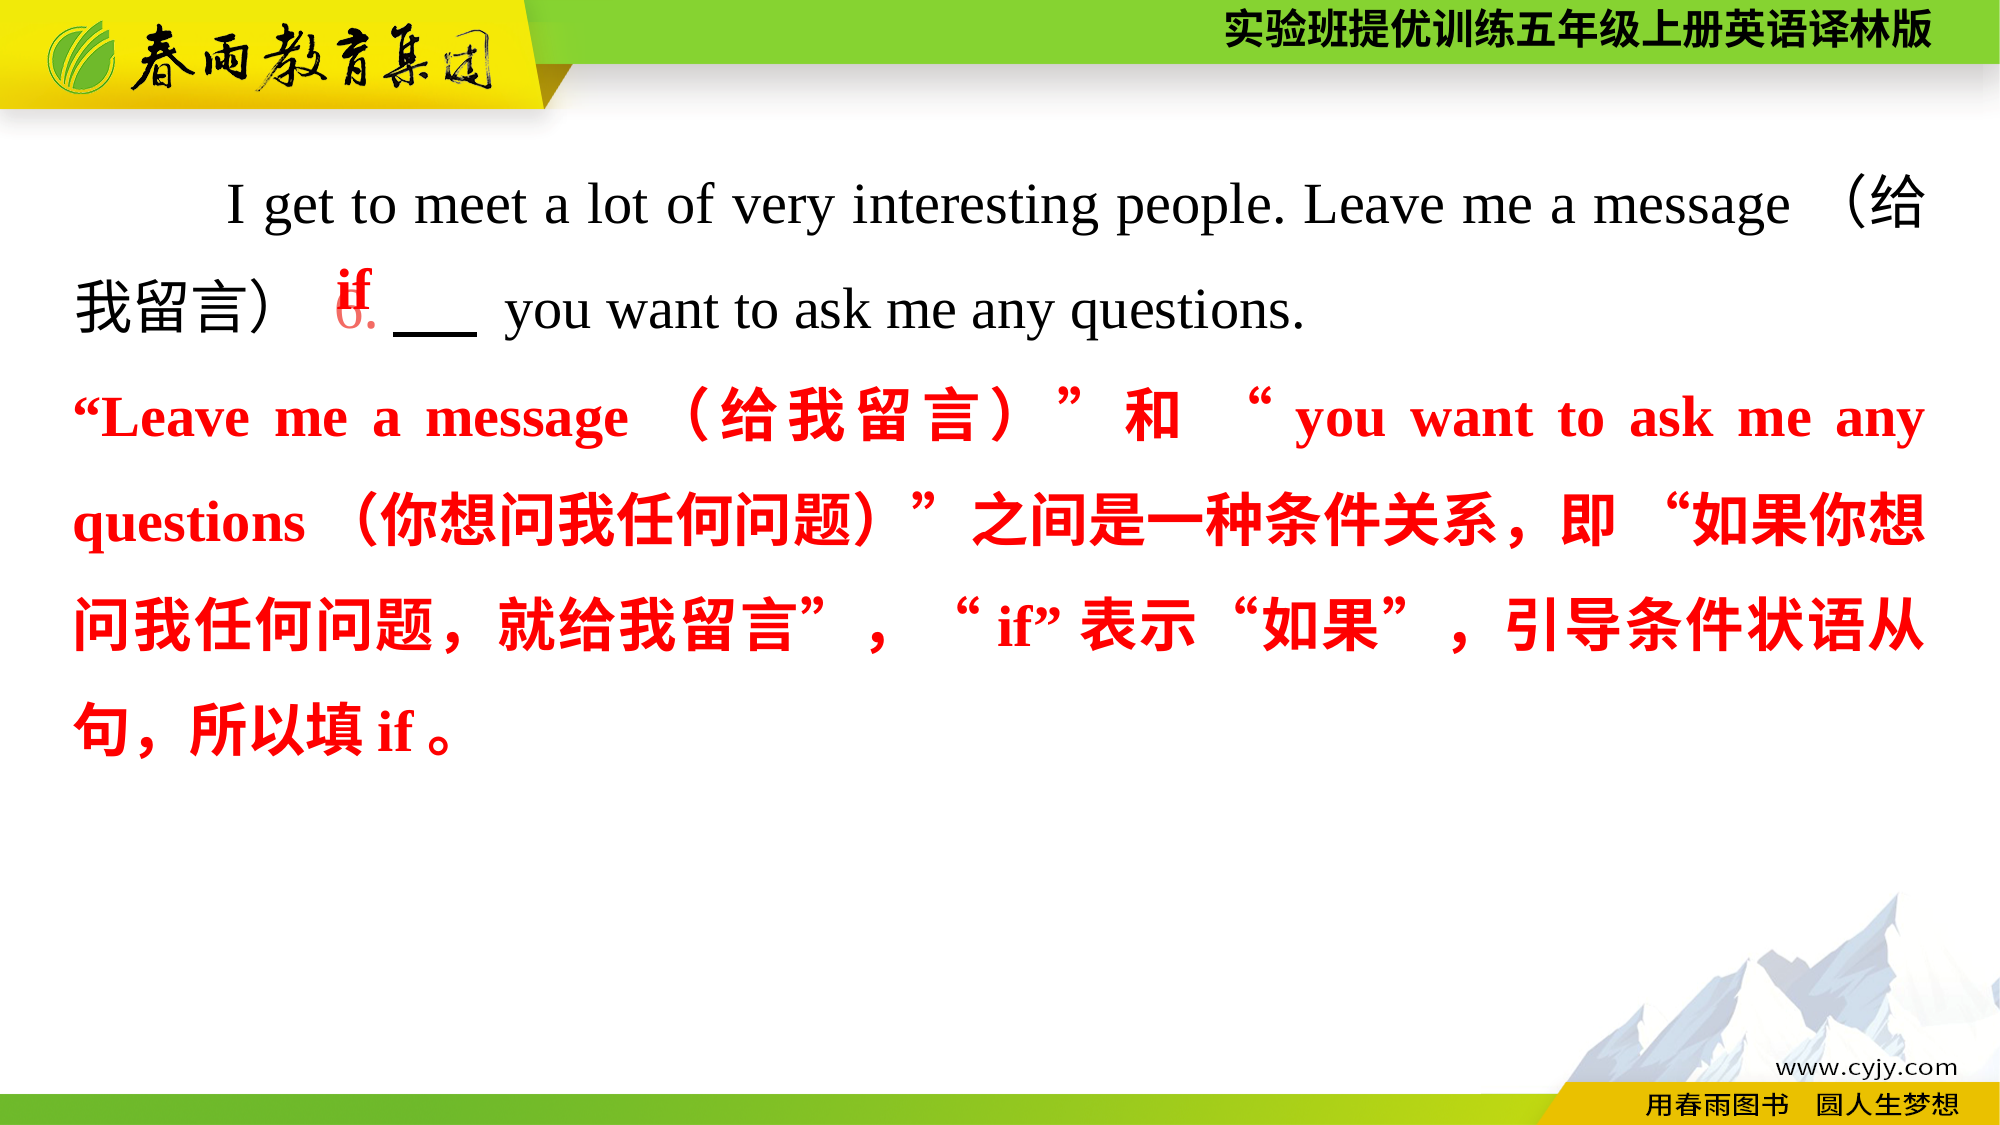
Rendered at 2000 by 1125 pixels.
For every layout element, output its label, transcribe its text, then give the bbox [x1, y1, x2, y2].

text_box if [321, 243, 387, 329]
picture [0, 0, 2000, 1125]
text_box “Leave me a message（给我留言）”和 “you want to ask me any questions（你想问我任何问题）”之间是一种条件关系，即 “如果你想问我任何问题，就给我留言”，“if”表示“如果”，引导条件状语从句，所以填if。 [57, 335, 1942, 771]
list I get to meet a lot of very interesting people. Leave me a message（给我留言） 6. you want to ask me any questions. [59, 122, 1944, 350]
